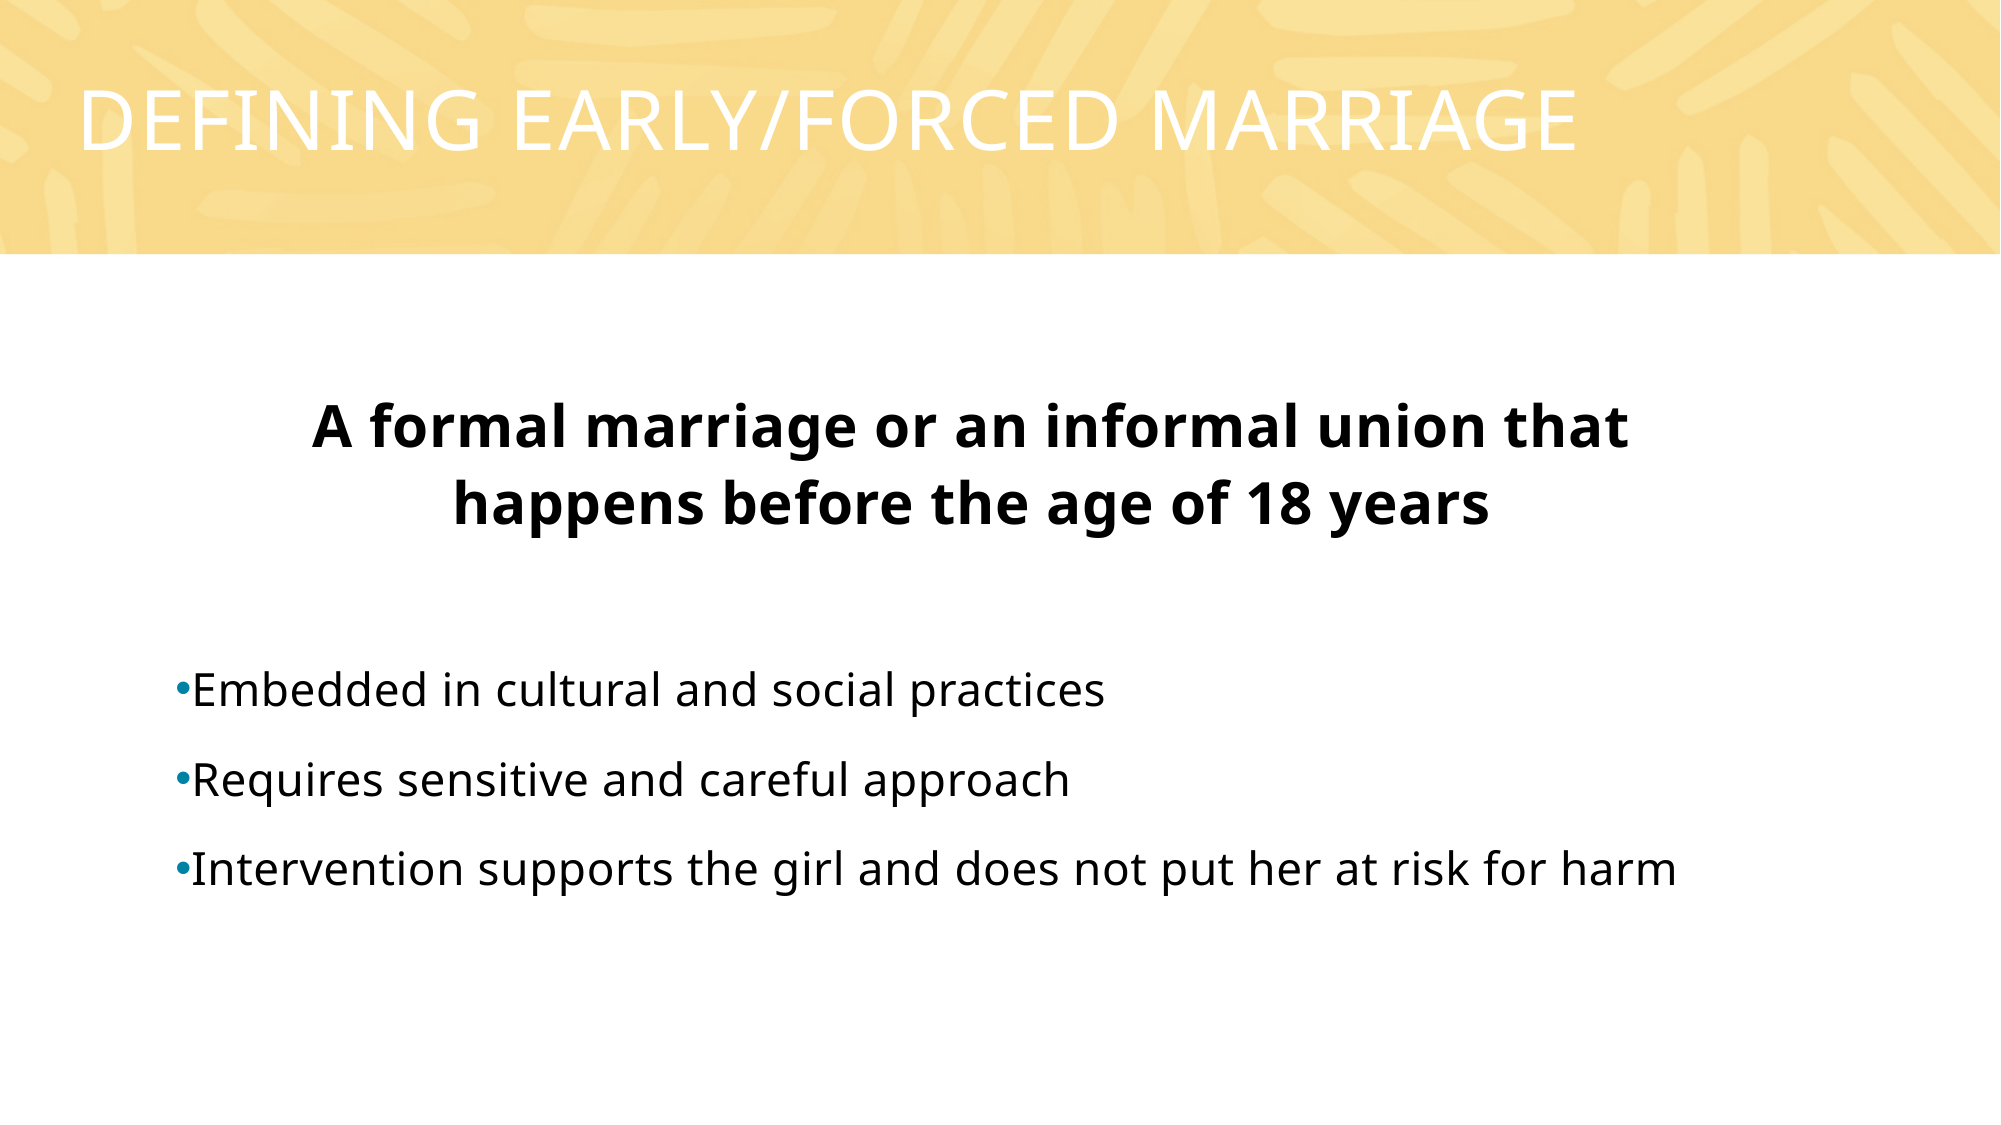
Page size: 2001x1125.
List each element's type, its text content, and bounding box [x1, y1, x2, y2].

title Defining early/Forced marriage [61, 33, 1938, 220]
picture [0, 0, 2000, 1125]
list A formal marriage or an informal union that happens before the age of 18 years Embedded in cultural and social practices Requires sensitive and careful approach Intervention supports the girl and does not put her at risk for harm [167, 374, 1763, 1036]
